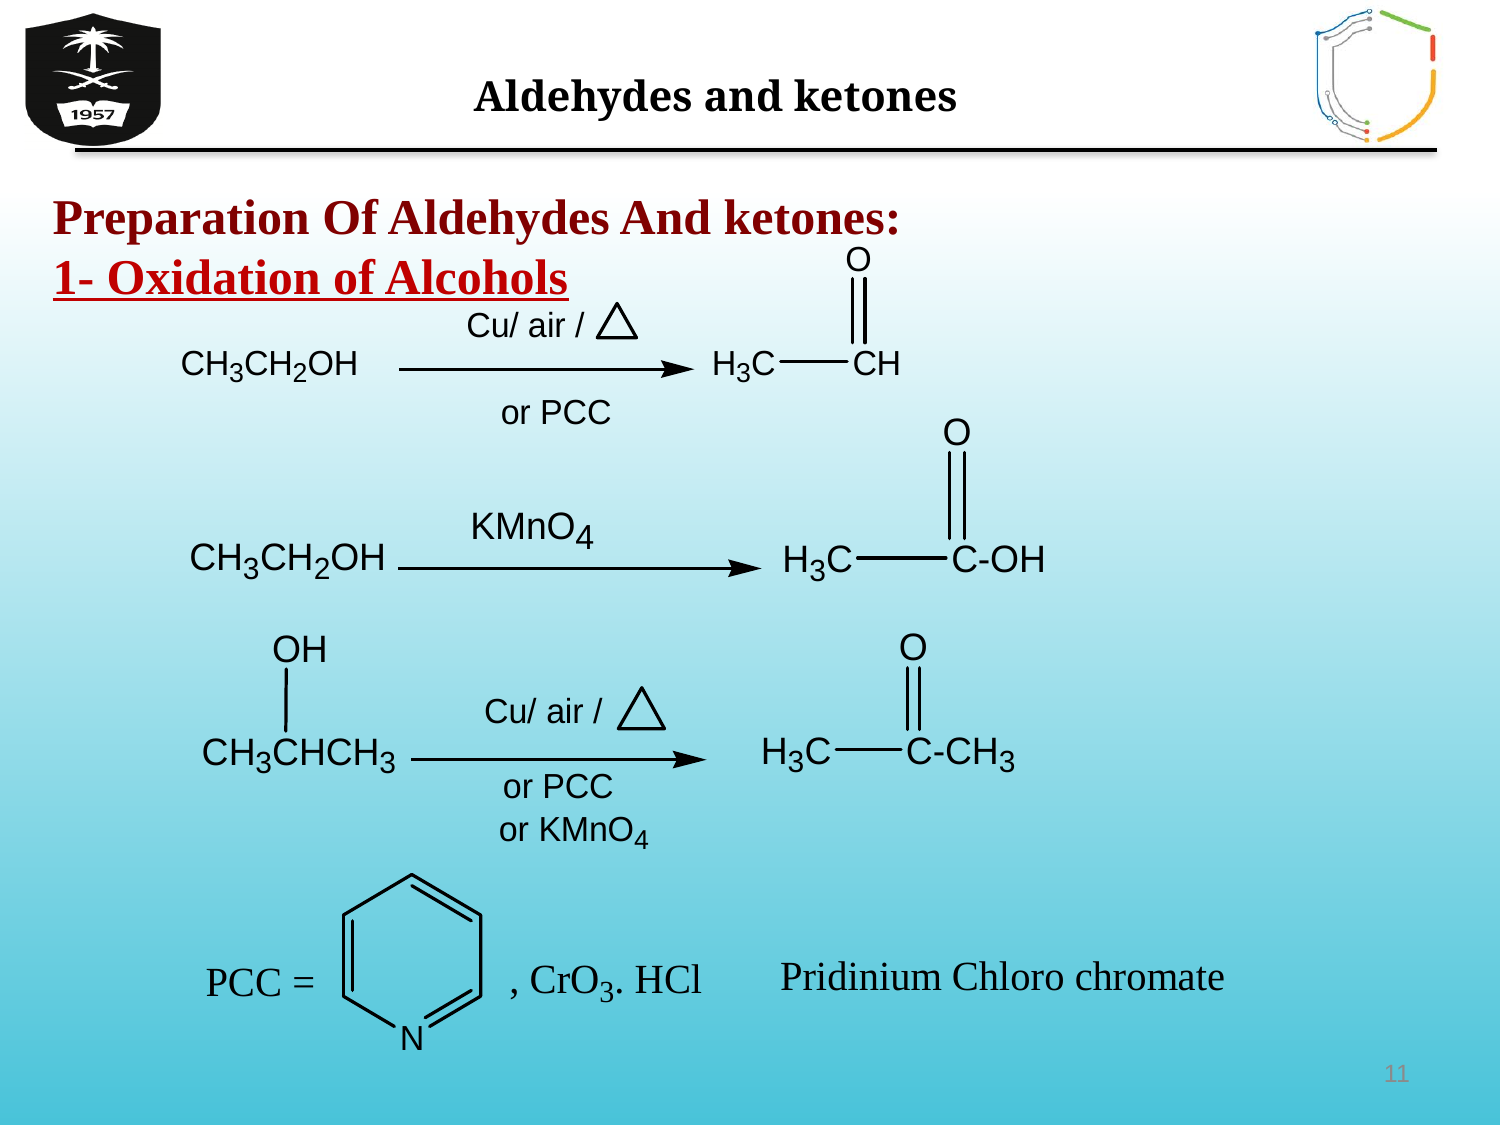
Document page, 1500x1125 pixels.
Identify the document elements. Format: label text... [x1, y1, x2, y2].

picture [1287, 0, 1463, 165]
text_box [180, 244, 1226, 1051]
slide_number 11 [1074, 1042, 1425, 1103]
title Preparation Of Aldehydes And ketones: 1- Oxidation of Alcohols [37, 224, 945, 325]
text_box Aldehydes and ketones [458, 62, 973, 128]
picture [24, 12, 163, 151]
